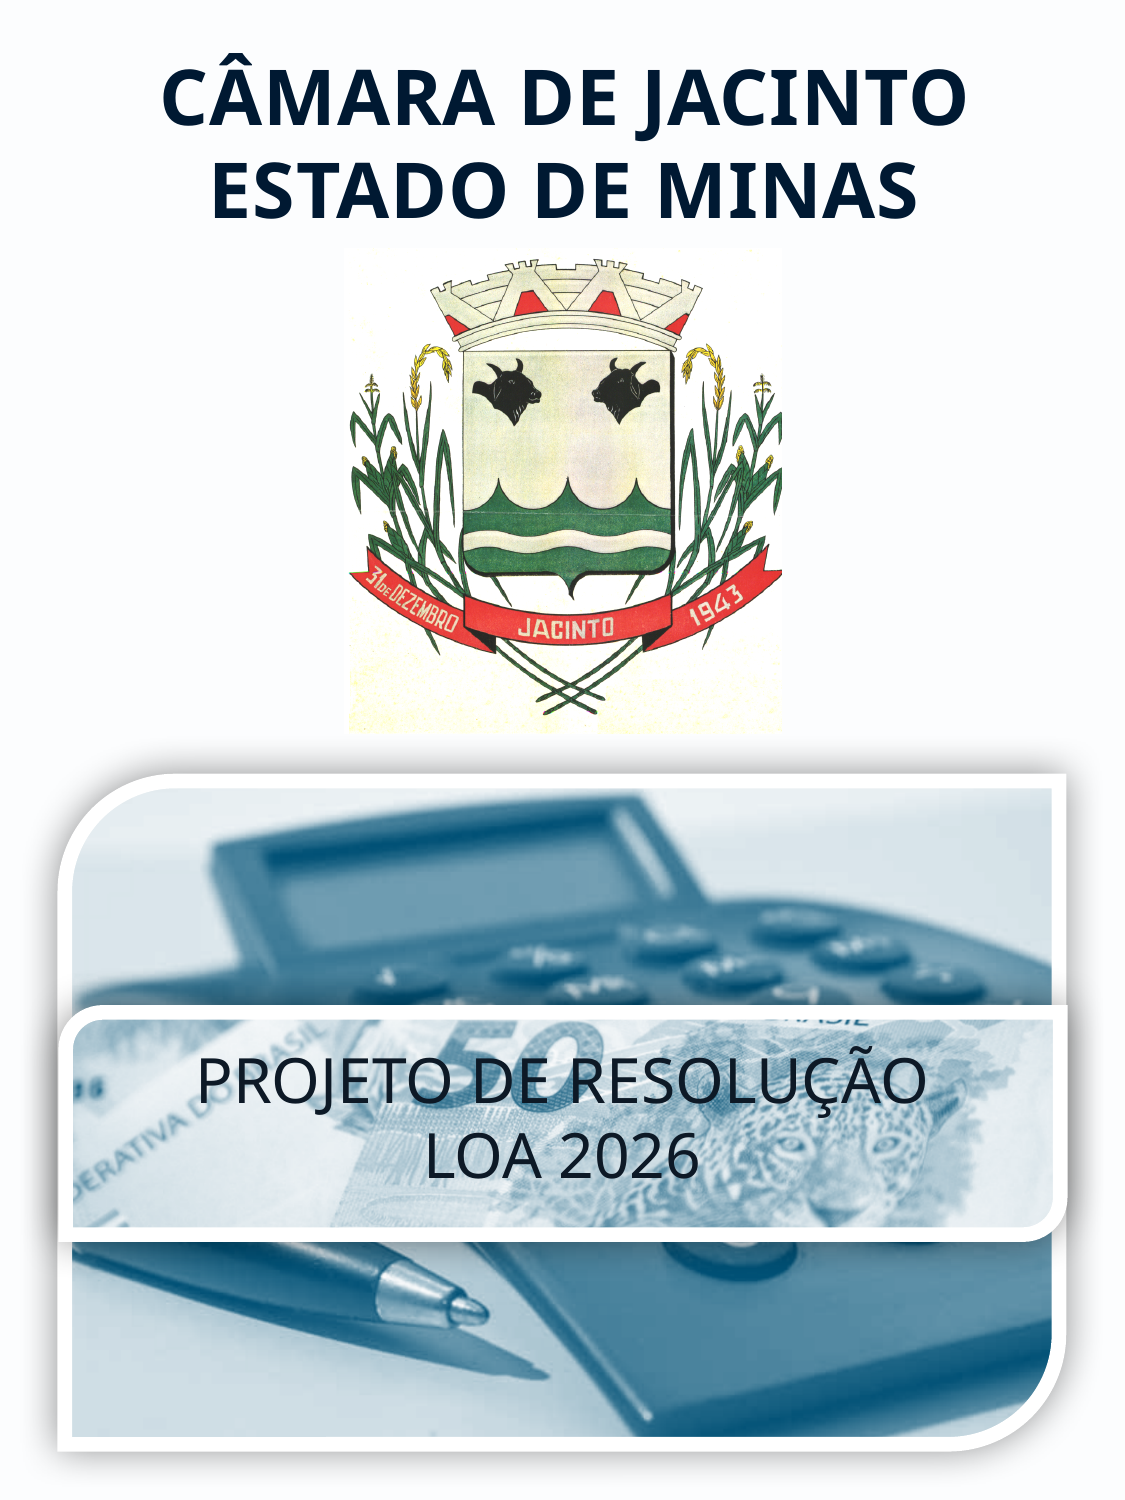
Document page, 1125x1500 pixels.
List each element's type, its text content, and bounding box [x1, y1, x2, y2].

text_box CÂMARA DE JACINTO ESTADO DE MINAS GERAIS [57, 41, 1074, 334]
text_box PROJETO DE RESOLUÇÃO LOA 2026 [84, 1033, 1042, 1199]
picture [343, 247, 782, 735]
